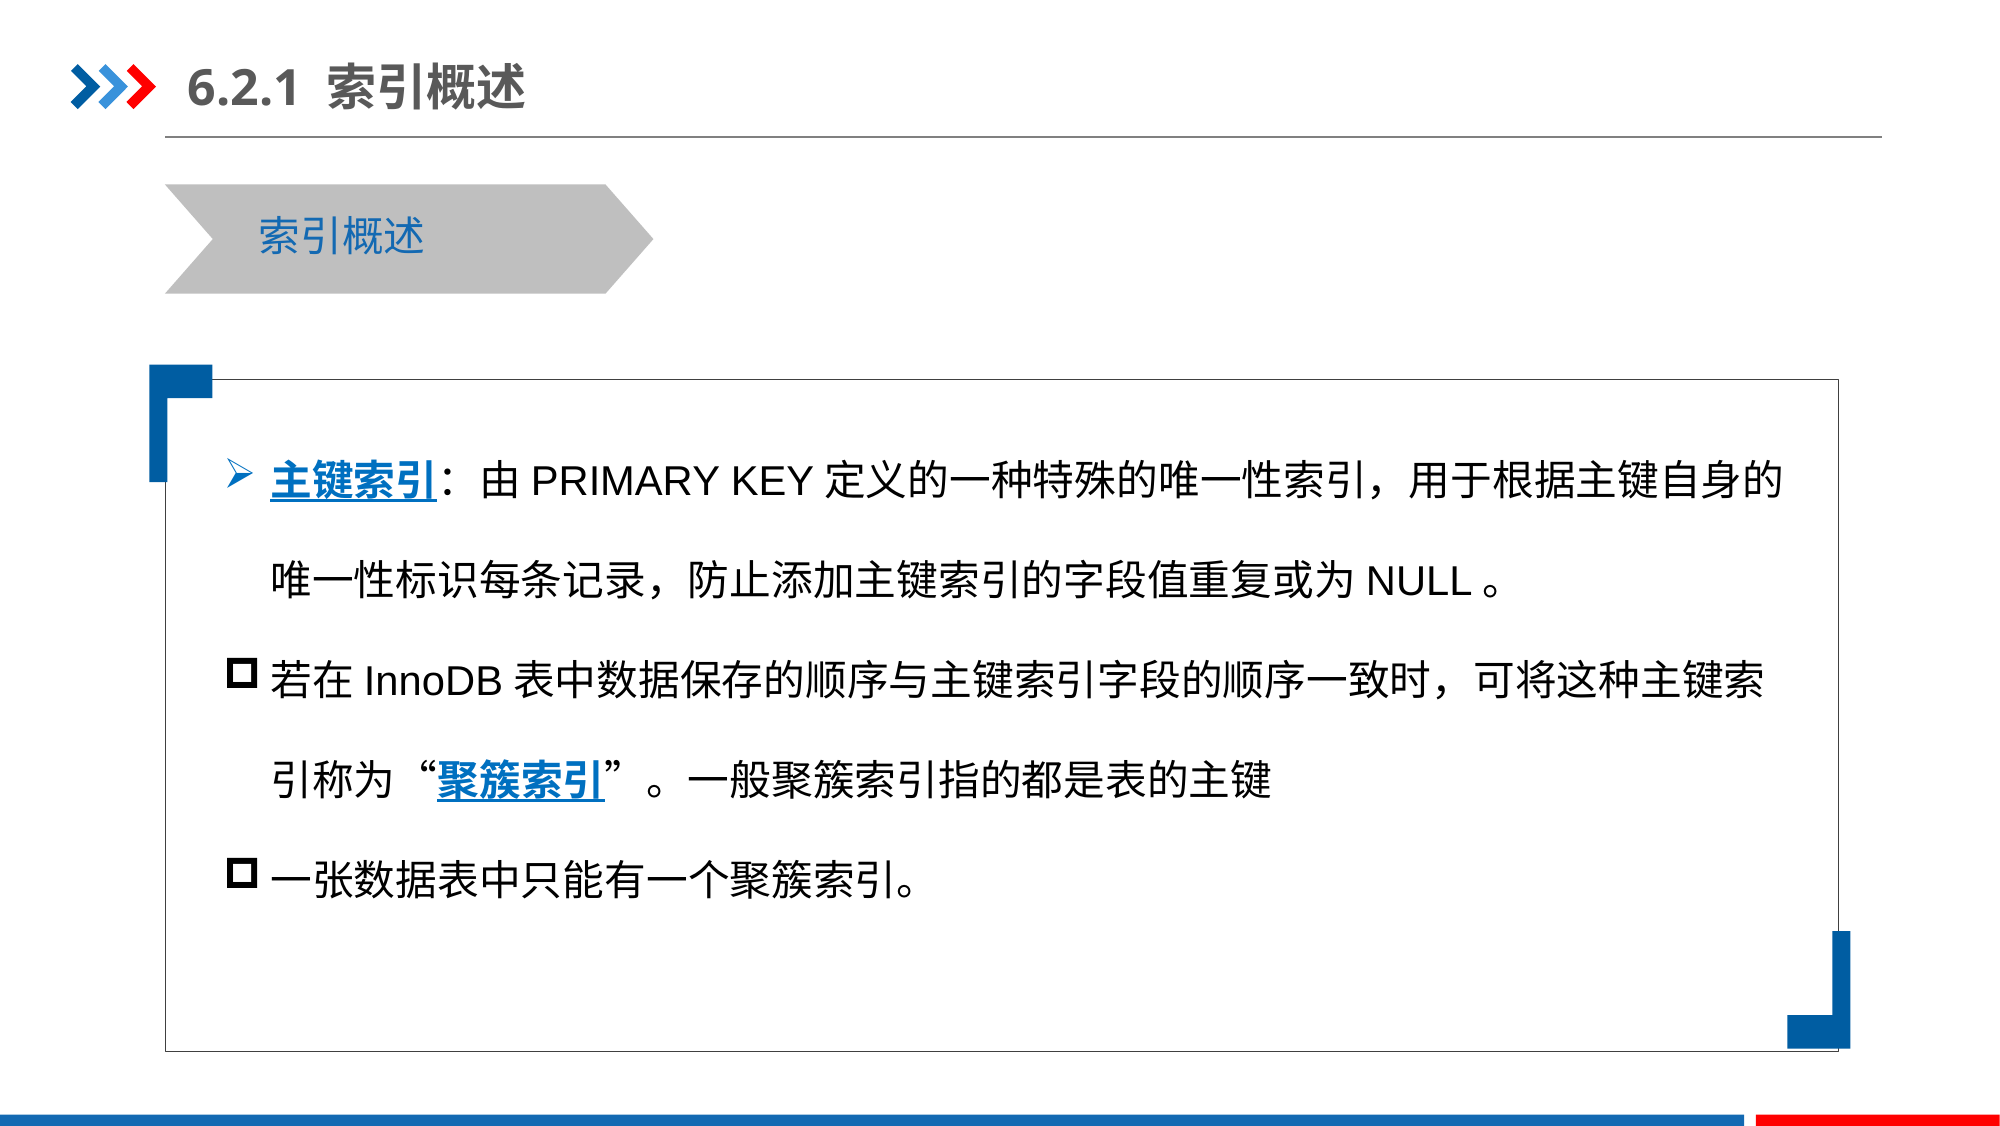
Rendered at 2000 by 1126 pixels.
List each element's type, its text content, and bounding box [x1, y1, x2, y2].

text_box [163, 378, 1841, 1053]
text_box 索引概述 [215, 202, 441, 317]
text_box [147, 363, 215, 484]
text_box [1785, 929, 1852, 1051]
text_box [164, 184, 654, 294]
text_box 6.2.1 索引概述 [187, 43, 827, 127]
